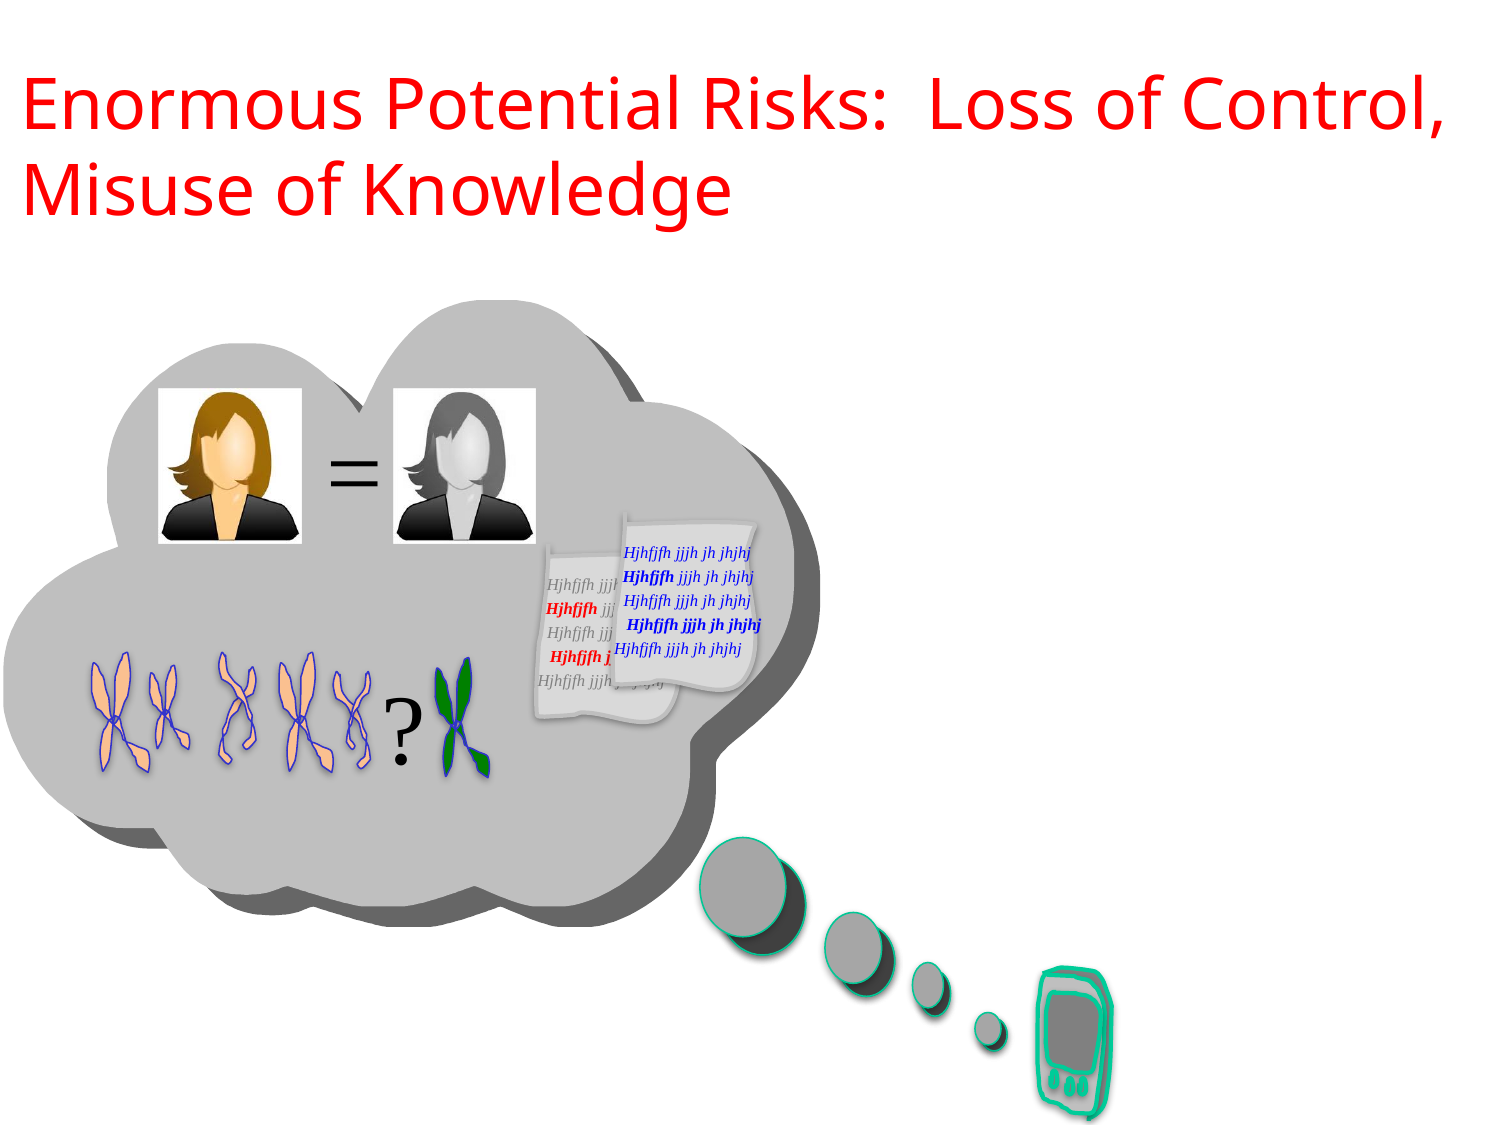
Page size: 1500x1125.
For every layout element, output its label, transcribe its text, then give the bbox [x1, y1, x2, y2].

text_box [912, 962, 951, 1017]
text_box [3, 299, 821, 928]
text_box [824, 912, 895, 997]
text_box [1037, 967, 1112, 1122]
title Enormous Potential Risks: Loss of Control, Misuse of Knowledge [4, 49, 1500, 238]
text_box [699, 837, 806, 956]
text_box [974, 1012, 1008, 1052]
